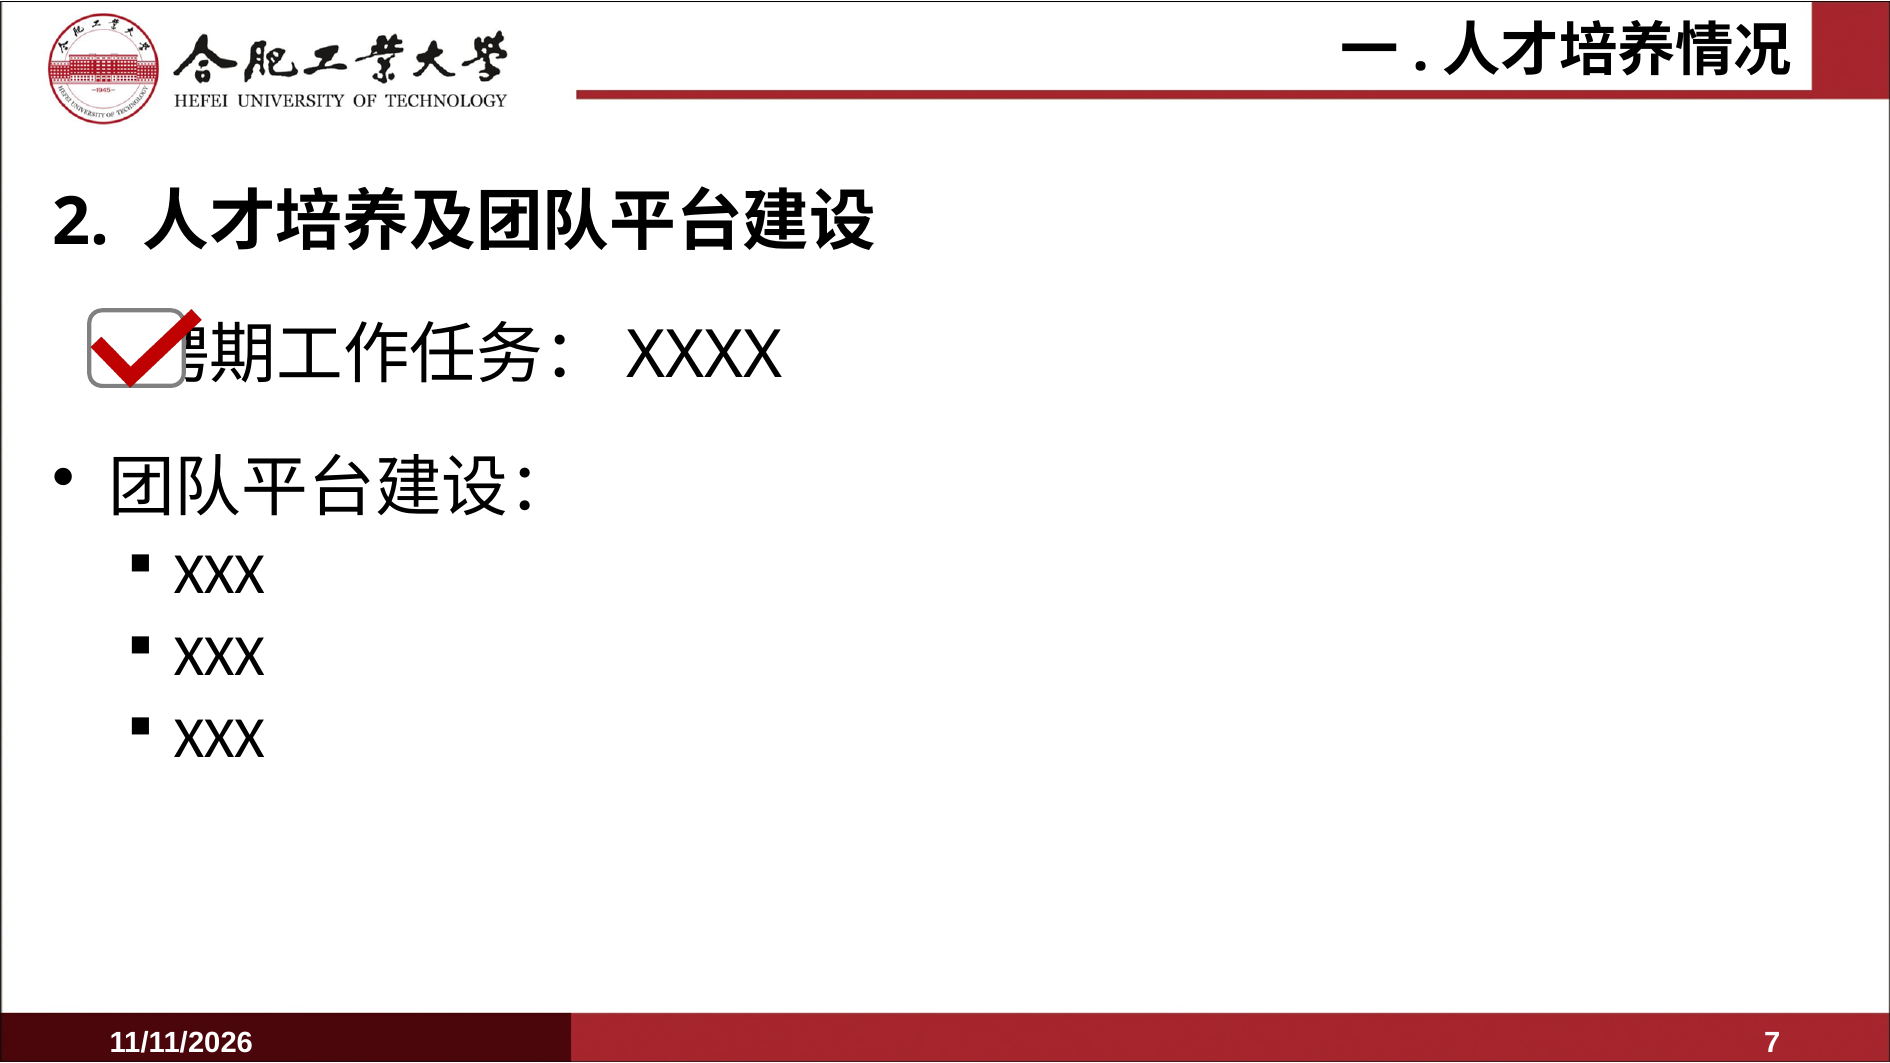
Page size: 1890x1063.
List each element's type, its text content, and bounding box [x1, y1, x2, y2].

slide_number 6 [1354, 1015, 1796, 1063]
list 2. 人才培养及团队平台建设 聘期工作任务：XXXX 团队平台建设： XXX XXX XXX [37, 129, 1838, 981]
title 一.人才培养情况 [587, 0, 1808, 95]
picture [0, 1, 1890, 1062]
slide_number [94, 1015, 536, 1063]
